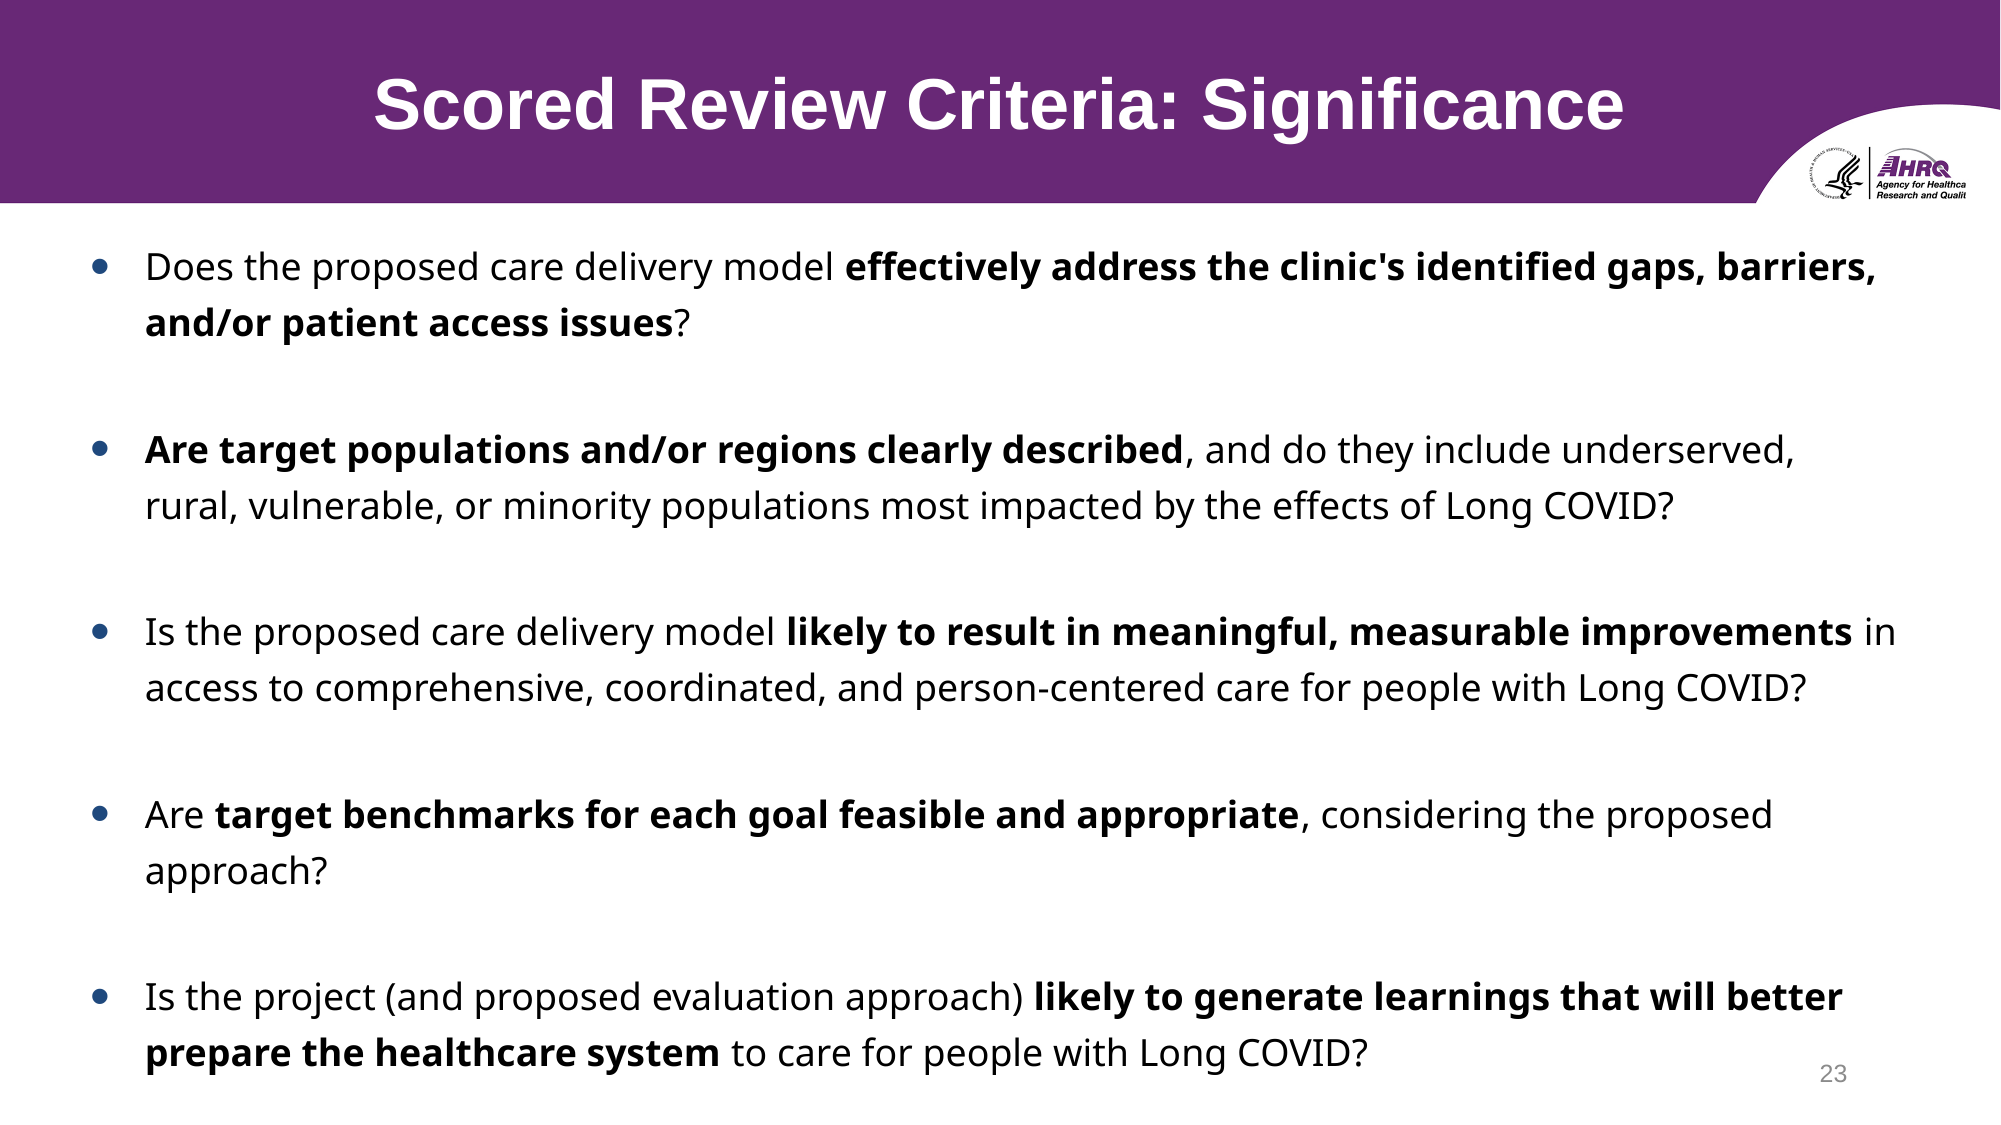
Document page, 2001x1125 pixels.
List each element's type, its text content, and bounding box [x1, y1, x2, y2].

picture [0, 0, 2001, 1125]
list Does the proposed care delivery model effectively address the clinic's identified gaps, barriers, and/or patient access issues? Are target populations and/or regions clearly described, and do they include underserved, rural, vulnerable, or minority populations most impacted by the effects of Long COVID? Is the proposed care delivery model likely to result in meaningful, measurable improvements in access to comprehensive, coordinated, and person-centered care for people with Long COVID? Are target benchmarks for each goal feasible and appropriate, considering the proposed approach? Is the project (and proposed evaluation approach) likely to generate learnings that will better prepare the healthcare system to care for people with Long COVID? [75, 224, 1913, 1100]
slide_number 23 [1412, 1042, 1863, 1103]
title Scored Review Criteria: Significance [275, 50, 1725, 152]
